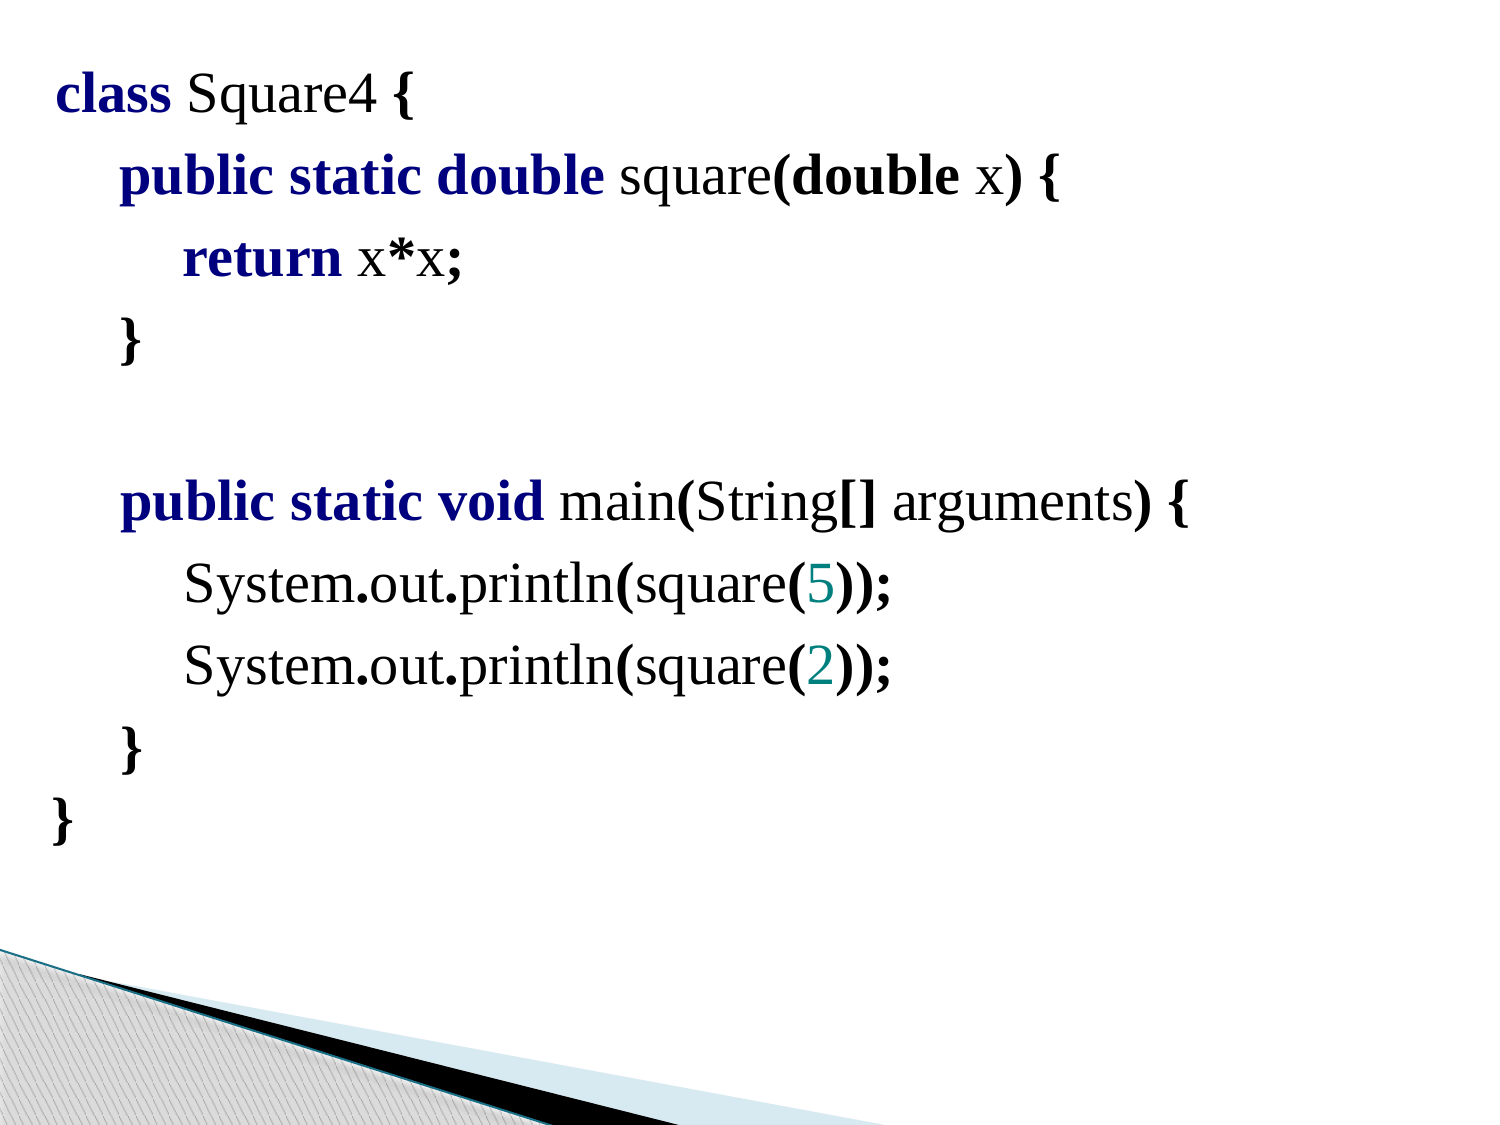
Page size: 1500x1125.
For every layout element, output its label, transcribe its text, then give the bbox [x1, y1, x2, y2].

text_box } [51, 797, 75, 857]
text_box public static void main(String[] arguments) { System.out.println(square(5)); System.out.println(square(2)); } [120, 479, 1192, 786]
text_box class Square4 { public static double square(double x) { return x*x; } [55, 71, 1062, 378]
